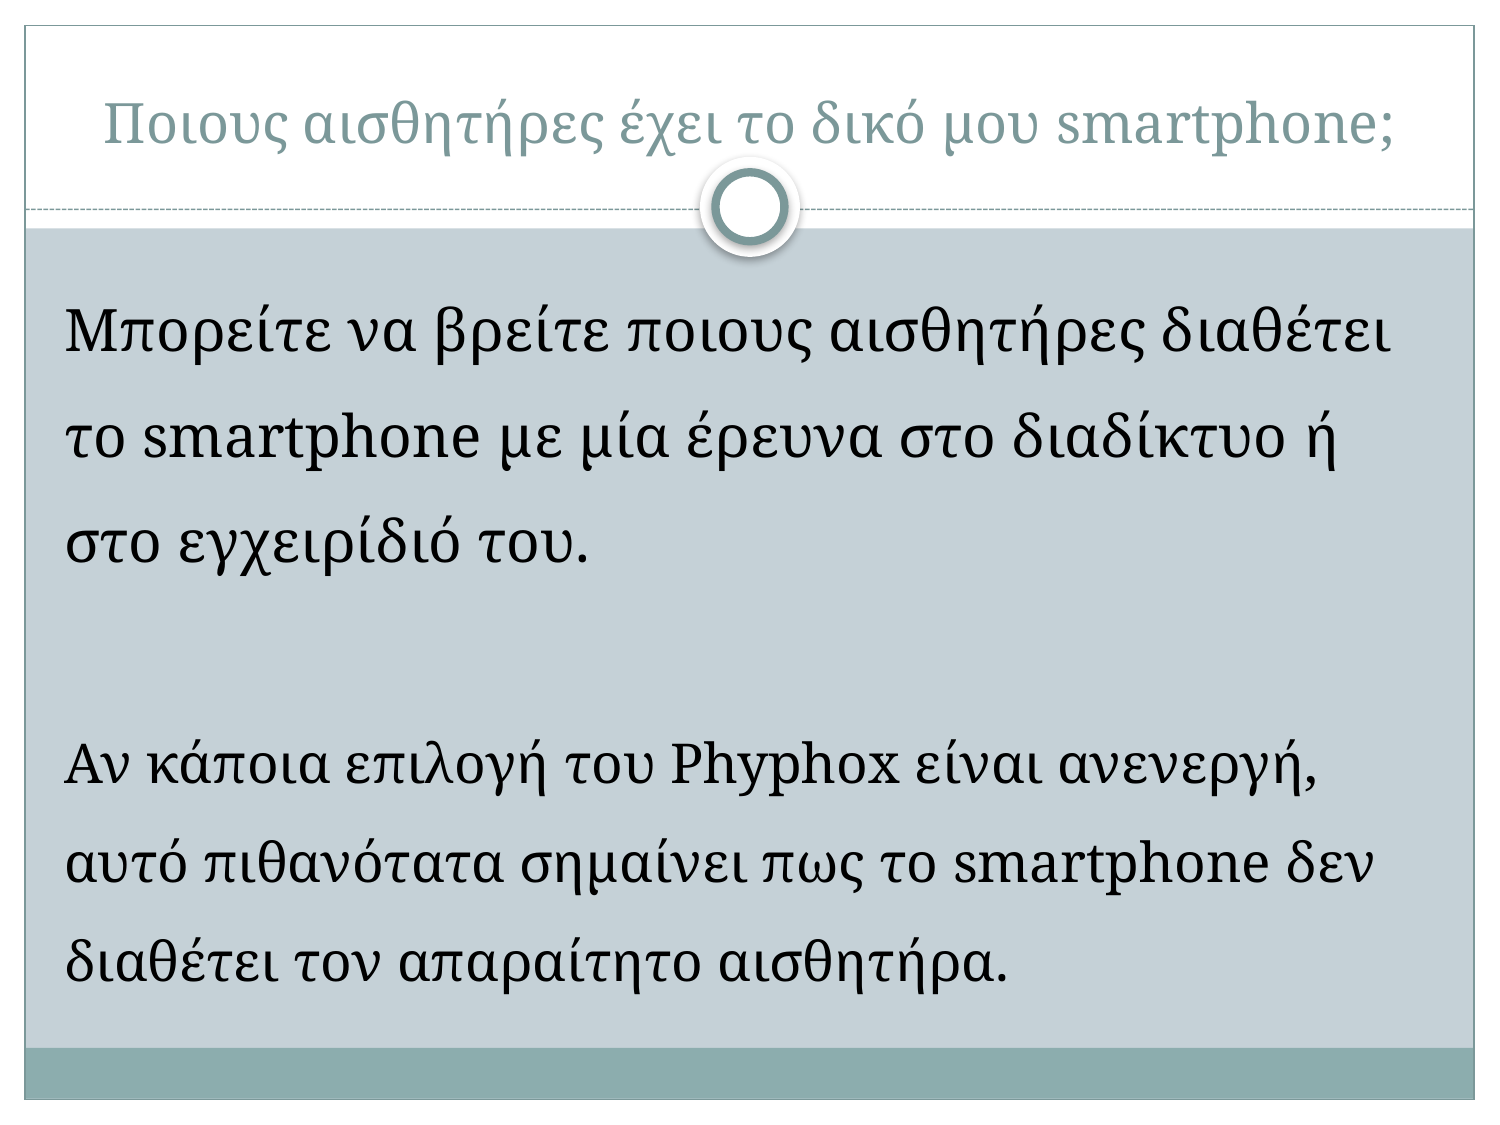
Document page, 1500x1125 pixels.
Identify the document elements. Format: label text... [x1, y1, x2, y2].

list Μπορείτε να βρείτε ποιους αισθητήρες διαθέτει το smartphone με μία έρευνα στο διαδίκτυο ή στο εγχειρίδιό του. Αν κάποια επιλογή του Phyphox είναι ανενεργή, αυτό πιθανότατα σημαίνει πως το smartphone δεν διαθέτει τον απαραίτητο αισθητήρα. [49, 250, 1445, 1001]
title Ποιους αισθητήρες έχει το δικό μου smartphone; [49, 37, 1450, 162]
